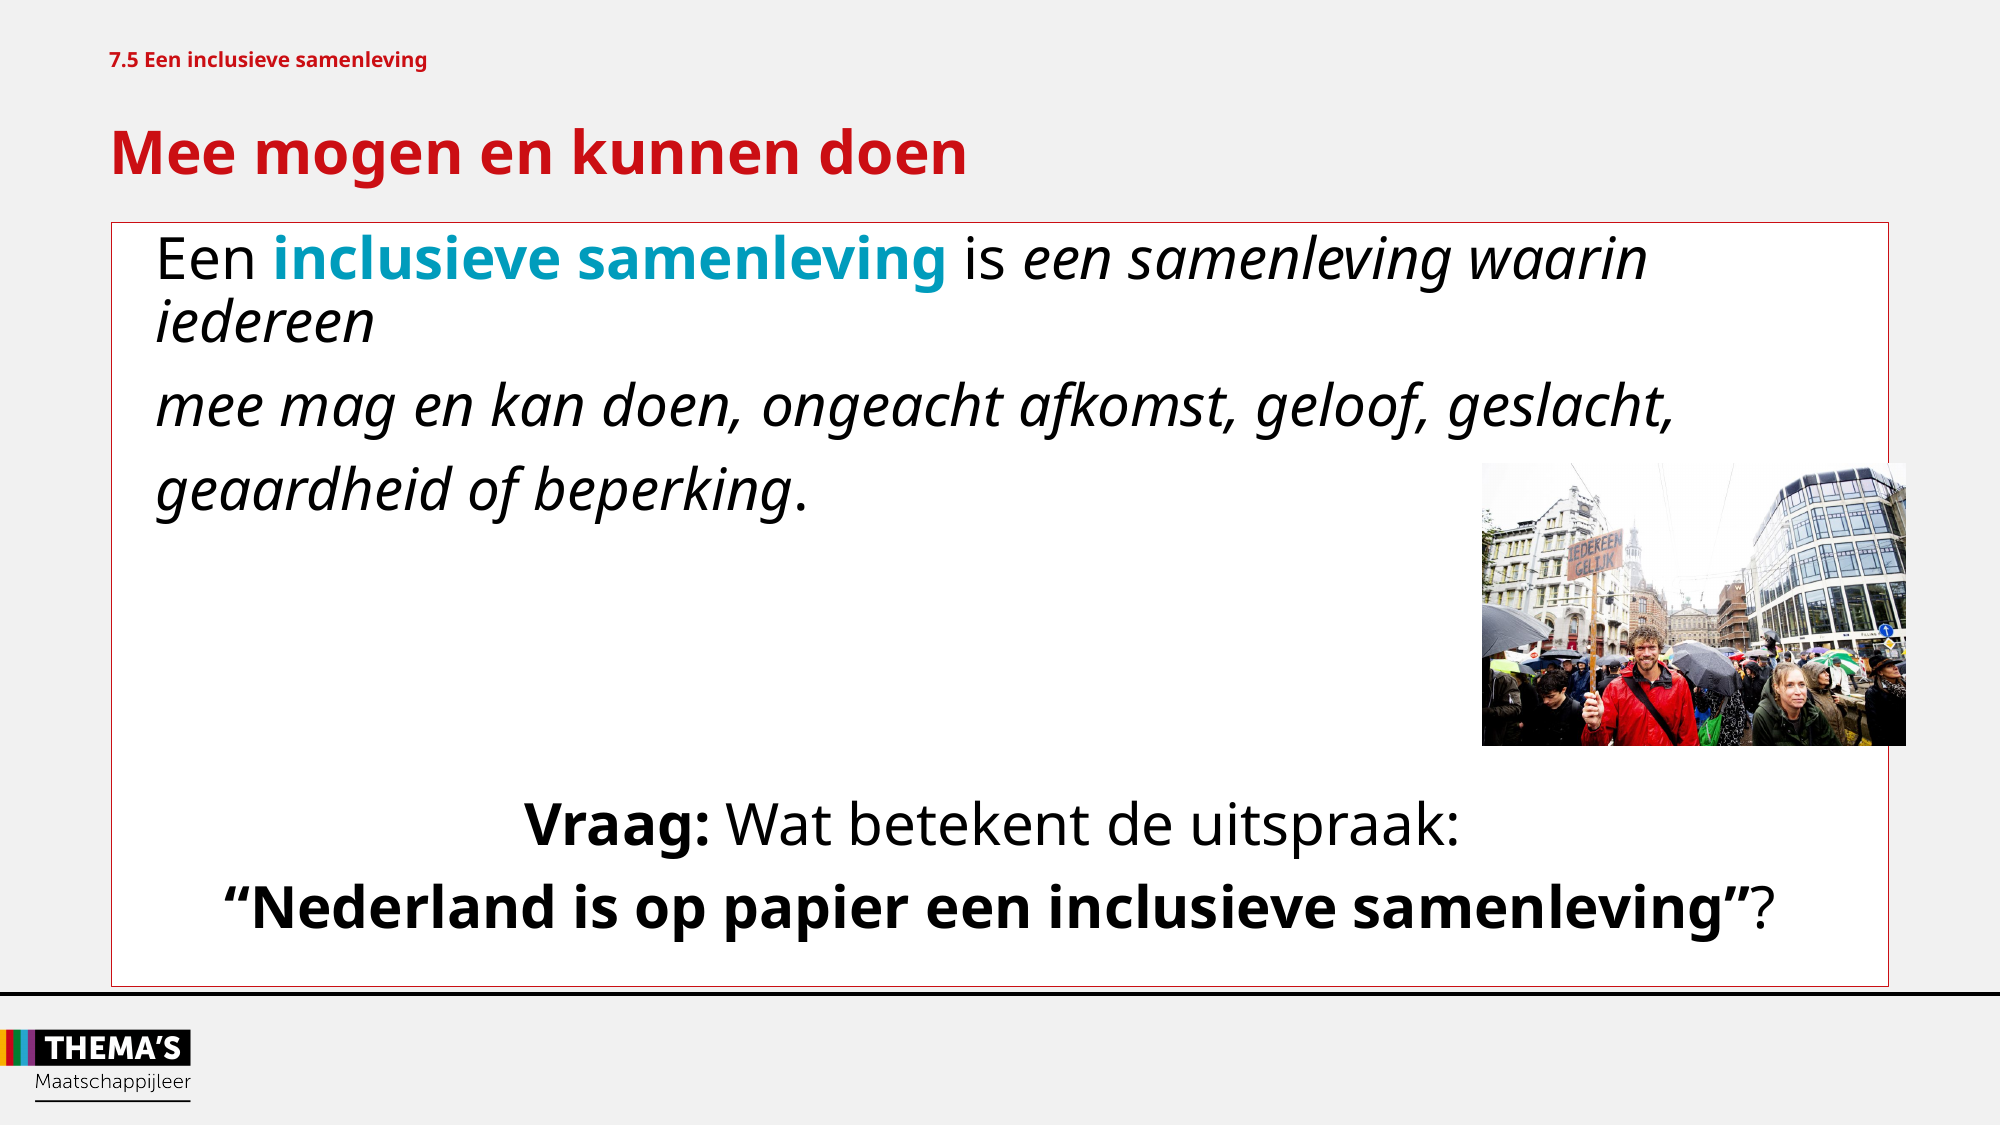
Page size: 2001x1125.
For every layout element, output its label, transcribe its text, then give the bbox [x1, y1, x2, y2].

picture [0, 993, 203, 1125]
list Mee mogen en kunnen doen [94, 114, 1879, 205]
list Een inclusieve samenleving is een samenleving waarin iedereen mee mag en kan doen, ongeacht afkomst, geloof, geslacht, geaardheid of beperking. [111, 222, 1889, 987]
list 7.5 Een inclusieve samenleving [94, 33, 941, 88]
picture [1482, 463, 1906, 746]
text_box Vraag: Wat betekent de uitspraak: “Nederland is op papier een inclusieve samenleving”? [140, 787, 1860, 949]
